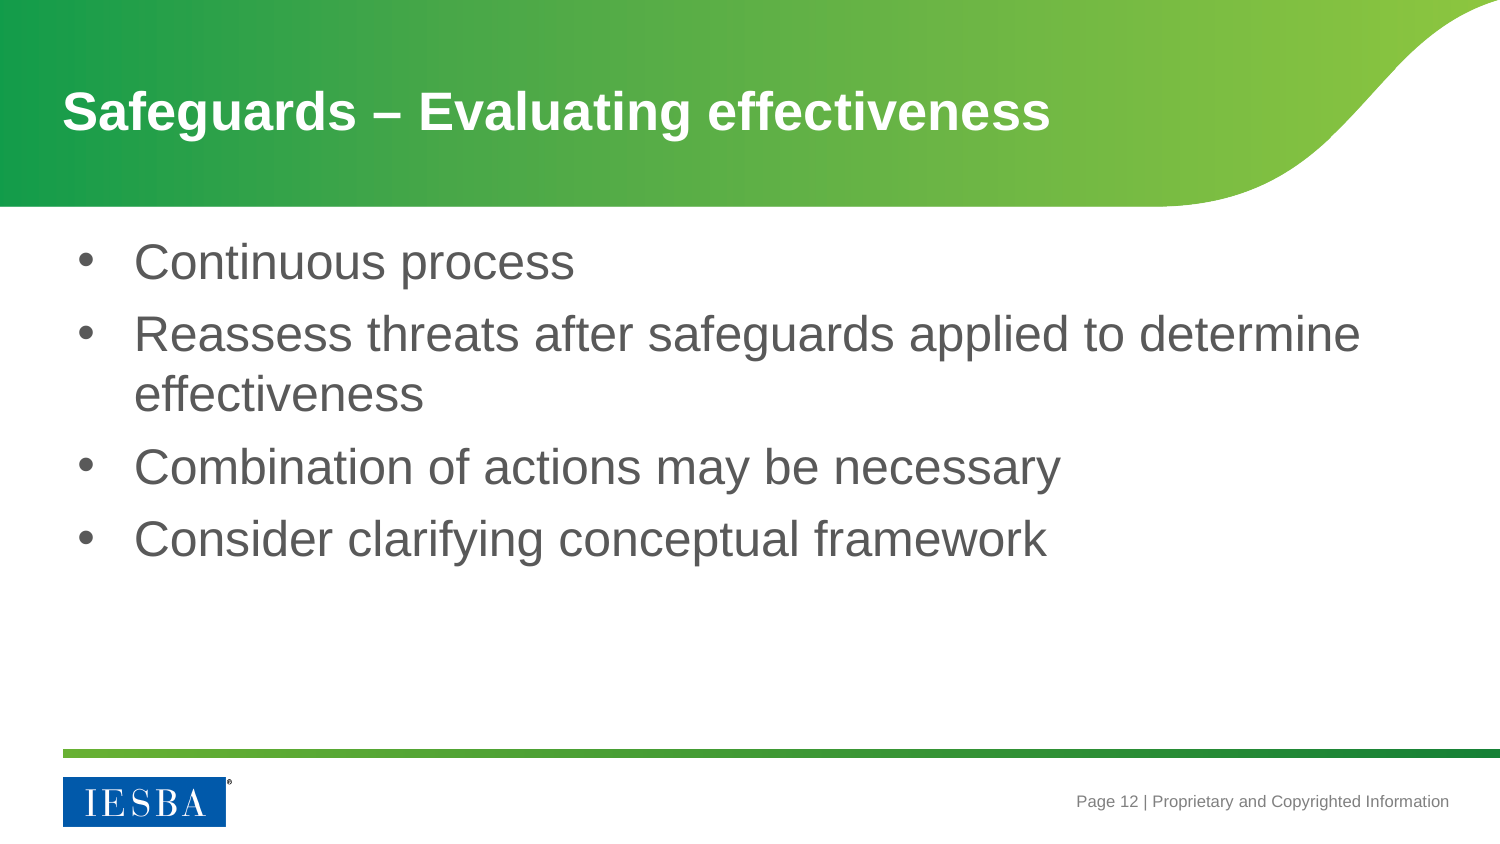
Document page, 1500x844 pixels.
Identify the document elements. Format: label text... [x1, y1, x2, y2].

list Continuous process Reassess threats after safeguards applied to determine effectiveness Combination of actions may be necessary Consider clarifying conceptual framework [62, 221, 1388, 725]
picture [0, 0, 1500, 207]
title Safeguards – Evaluating effectiveness [62, 75, 1300, 142]
picture [63, 777, 232, 827]
